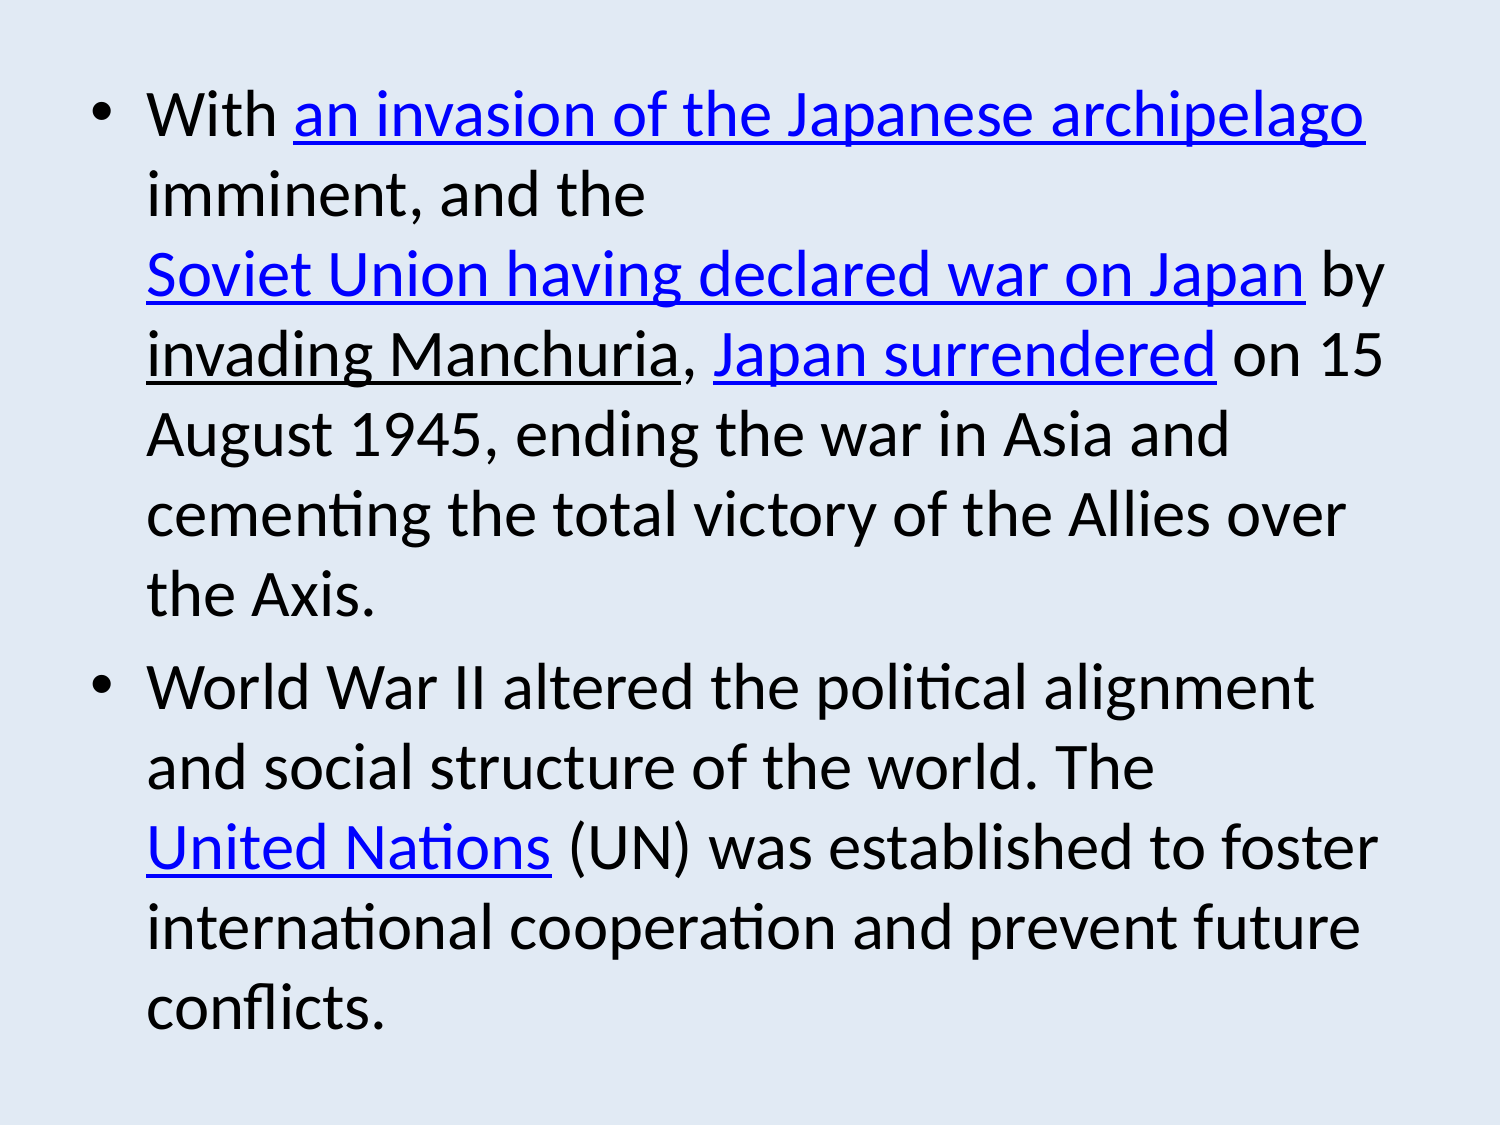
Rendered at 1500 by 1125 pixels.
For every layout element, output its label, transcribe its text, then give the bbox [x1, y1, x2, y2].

list With an invasion of the Japanese archipelago imminent, and the Soviet Union having declared war on Japan by invading Manchuria, Japan surrendered on 15 August 1945, ending the war in Asia and cementing the total victory of the Allies over the Axis. World War II altered the political alignment and social structure of the world. The United Nations (UN) was established to foster international cooperation and prevent future conflicts. [75, 62, 1425, 1005]
